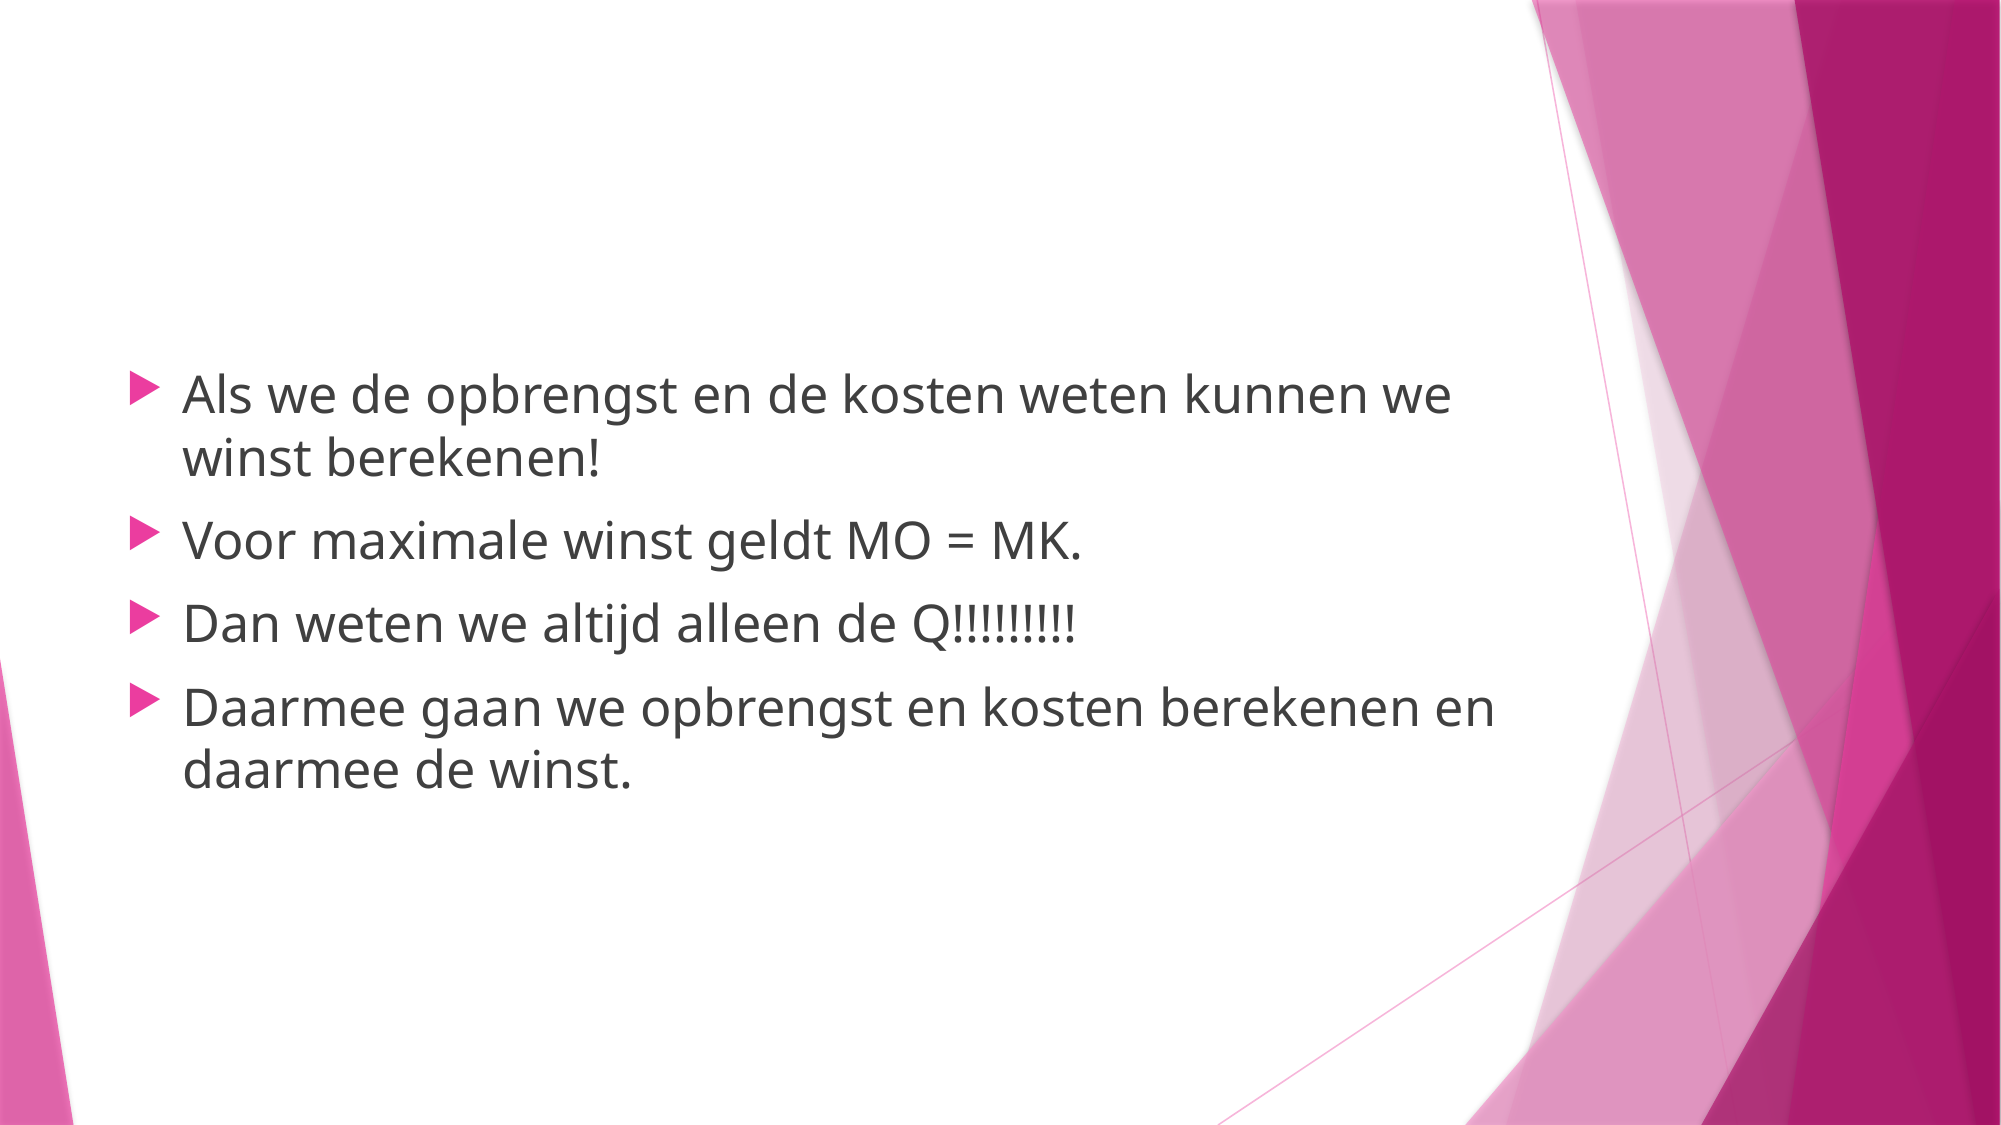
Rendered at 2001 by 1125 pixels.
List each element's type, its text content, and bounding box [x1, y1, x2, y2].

list Als we de opbrengst en de kosten weten kunnen we winst berekenen! Voor maximale winst geldt MO = MK. Dan weten we altijd alleen de Q!!!!!!!!! Daarmee gaan we opbrengst en kosten berekenen en daarmee de winst. [111, 354, 1522, 992]
